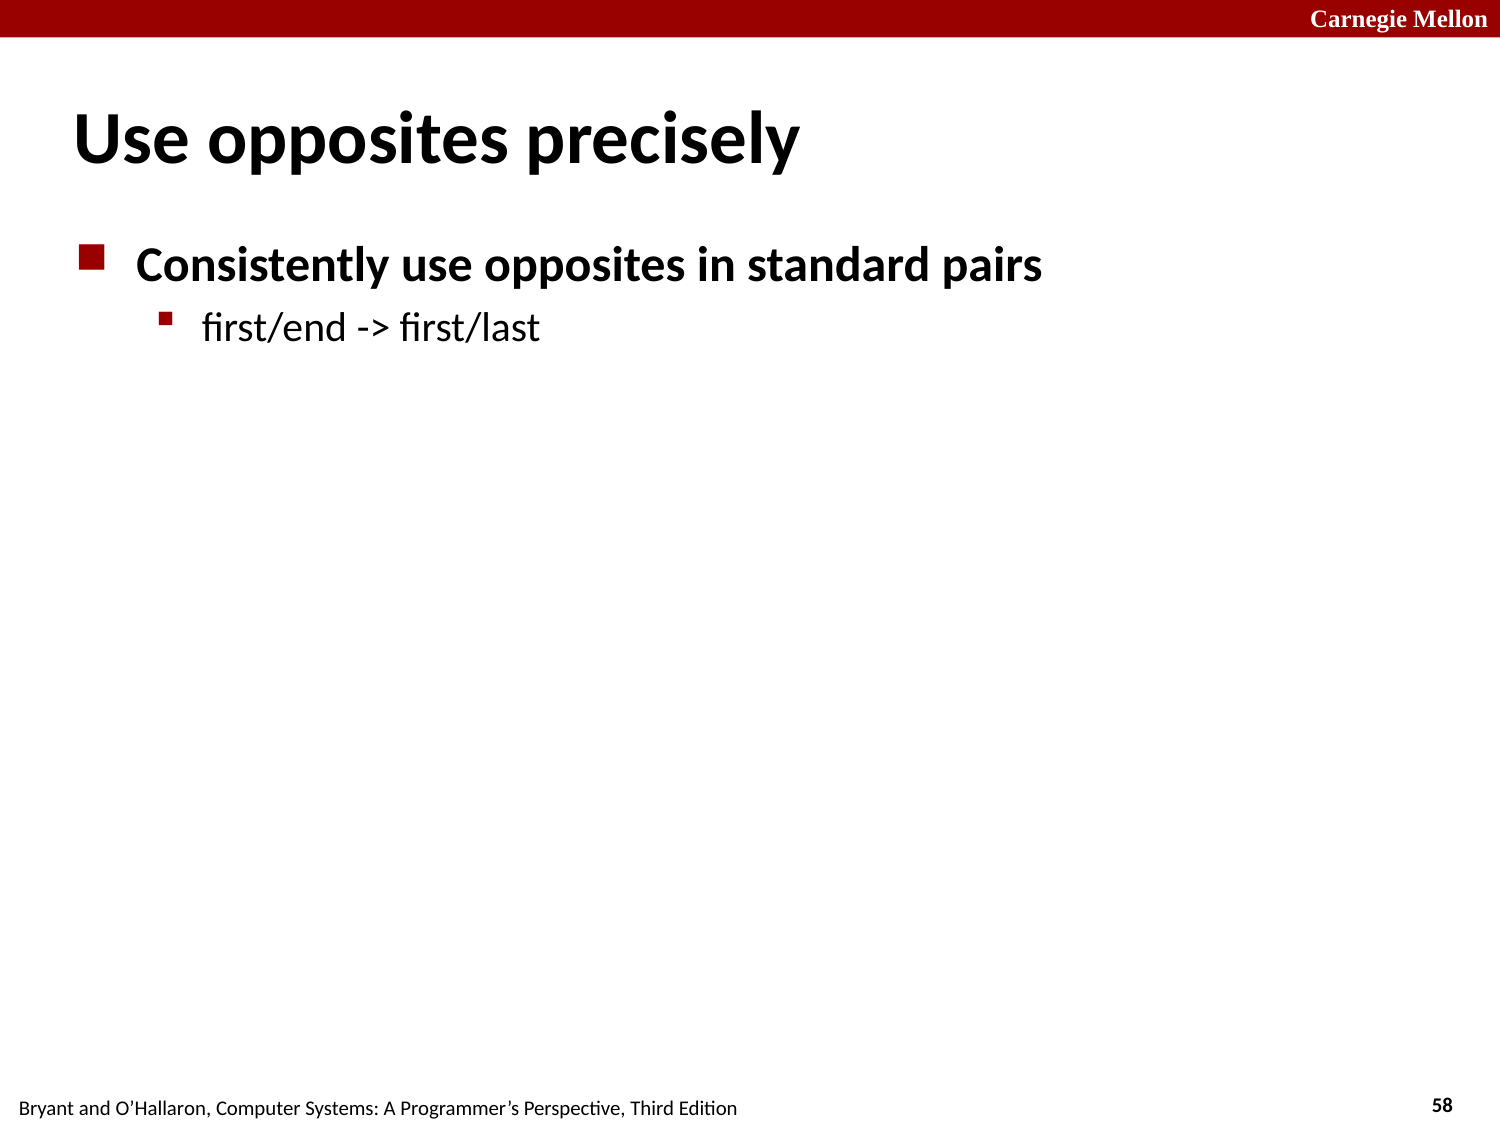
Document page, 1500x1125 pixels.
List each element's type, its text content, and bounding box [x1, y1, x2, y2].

title Use opposites precisely [58, 71, 1305, 197]
list Consistently use opposites in standard pairs first/end -> first/last [64, 223, 1361, 1040]
